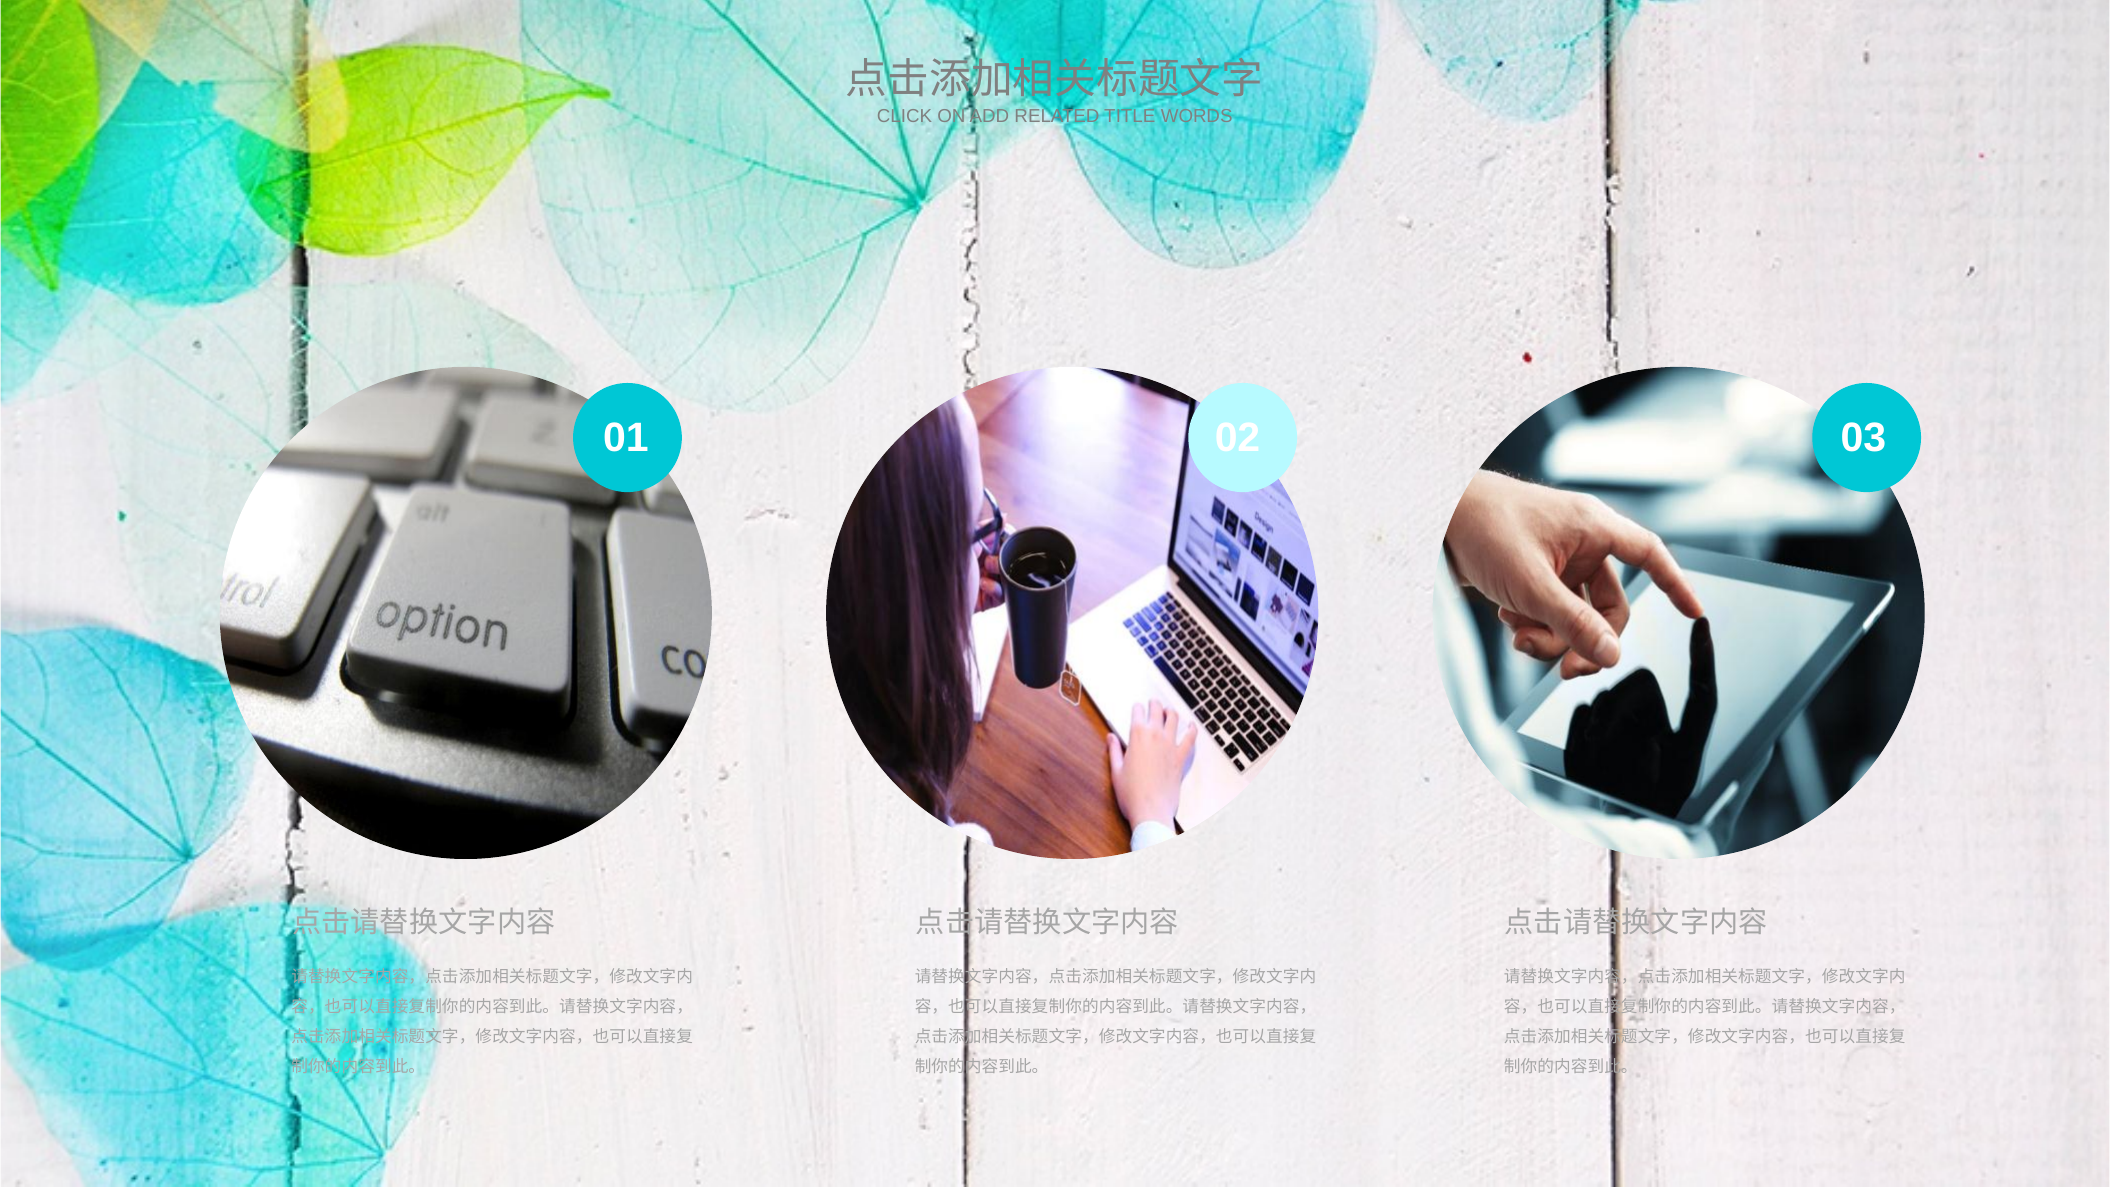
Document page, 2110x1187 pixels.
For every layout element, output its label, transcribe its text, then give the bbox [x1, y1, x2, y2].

text_box 点击请替换文字内容 [276, 895, 573, 947]
text_box 请替换文字内容，点击添加相关标题文字，修改文字内容，也可以直接复制你的内容到此。请替换文字内容，点击添加相关标题文字，修改文字内容，也可以直接复制你的内容到此。 [898, 948, 1344, 1085]
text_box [1812, 382, 1922, 493]
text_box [573, 382, 682, 493]
text_box 点击请替换文字内容 [1488, 895, 1785, 947]
text_box [218, 365, 713, 861]
text_box 请替换文字内容，点击添加相关标题文字，修改文字内容，也可以直接复制你的内容到此。请替换文字内容，点击添加相关标题文字，修改文字内容，也可以直接复制你的内容到此。 [275, 948, 720, 1085]
text_box [1431, 365, 1926, 861]
text_box 点击添加相关标题文字 [803, 44, 1307, 107]
text_box 请替换文字内容，点击添加相关标题文字，修改文字内容，也可以直接复制你的内容到此。请替换文字内容，点击添加相关标题文字，修改文字内容，也可以直接复制你的内容到此。 [1487, 948, 1933, 1085]
text_box 点击请替换文字内容 [899, 895, 1196, 947]
text_box [825, 365, 1320, 861]
text_box CLICK ON ADD RELATED TITLE WORDS [852, 95, 1257, 130]
picture [0, 0, 2110, 1187]
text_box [1188, 382, 1298, 493]
